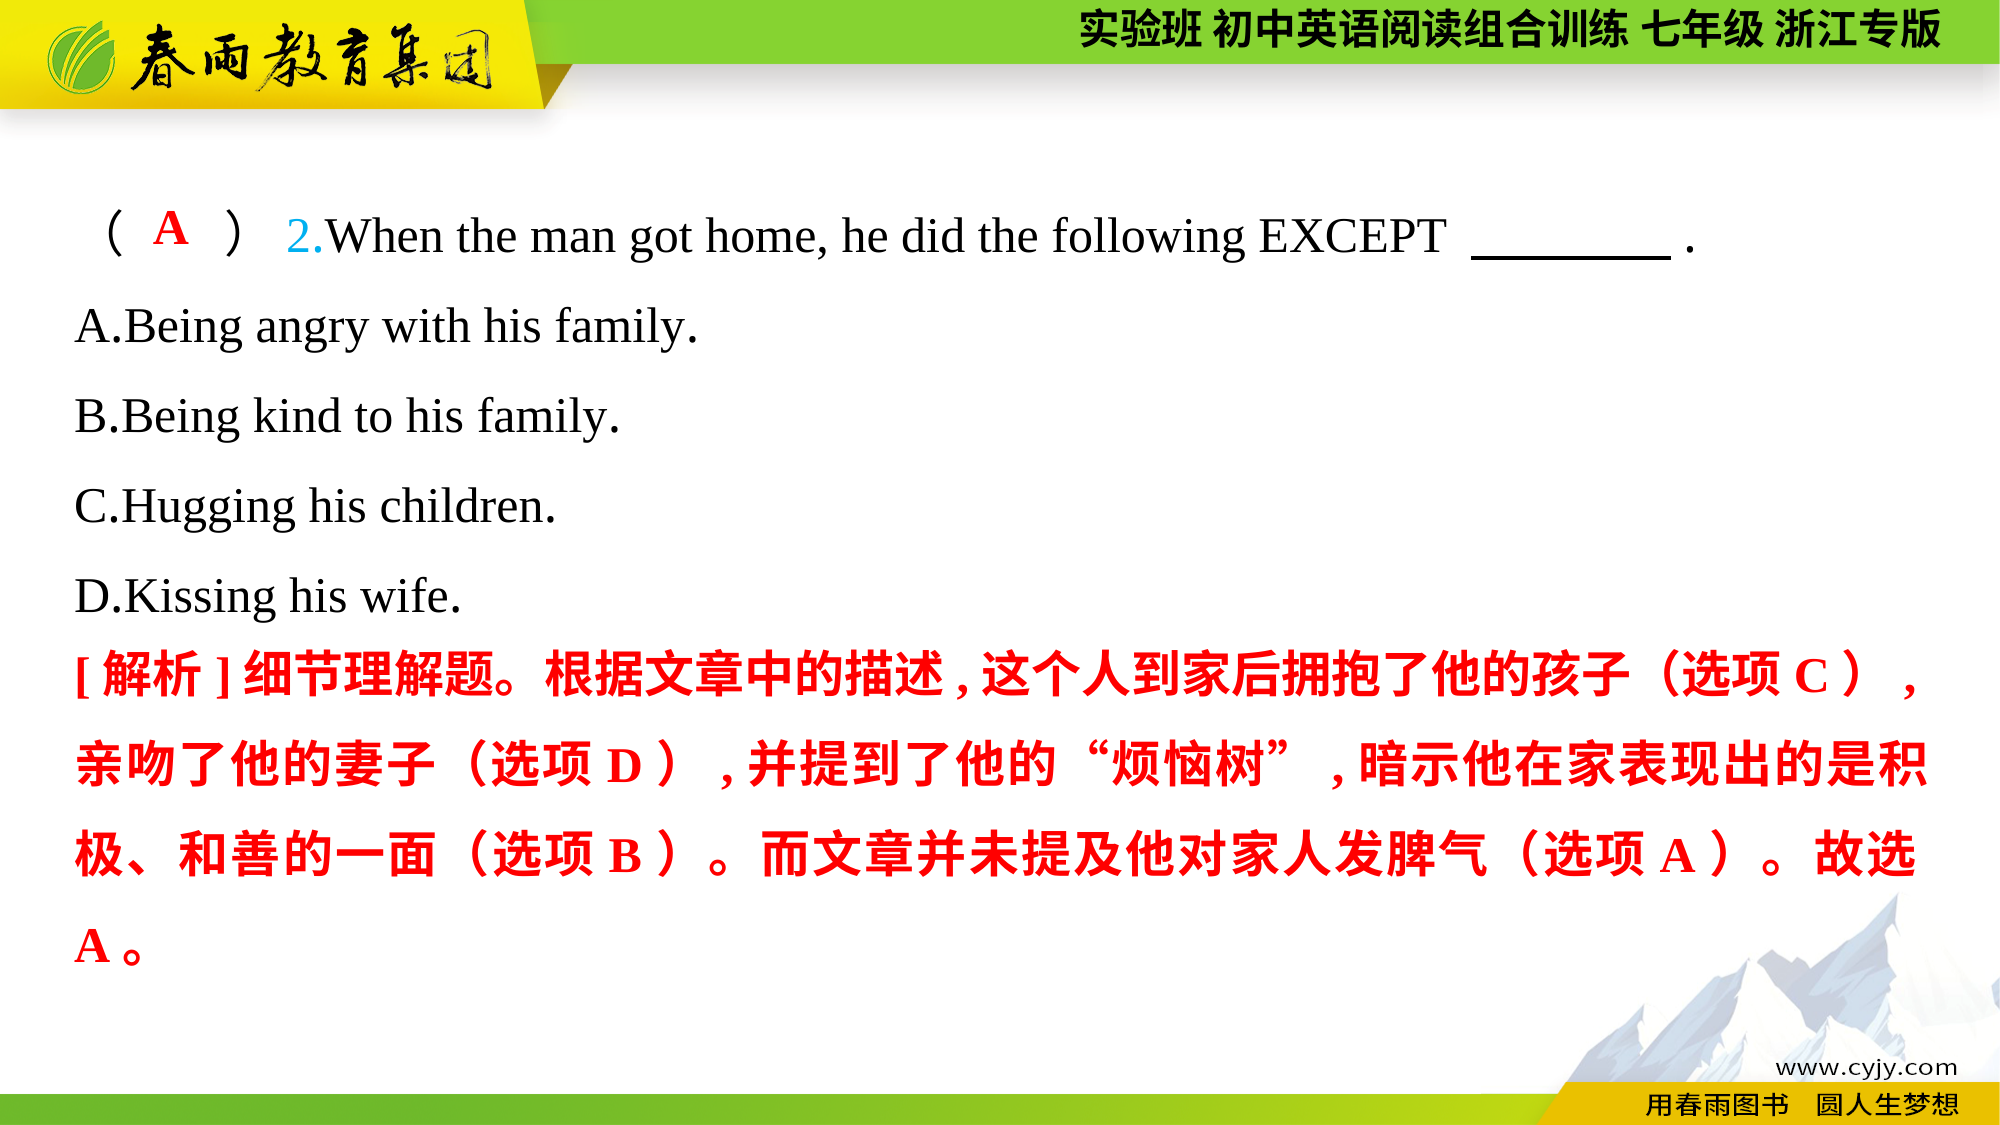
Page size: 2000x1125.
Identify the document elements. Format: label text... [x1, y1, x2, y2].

picture [0, 0, 2000, 1125]
list （ ）2.When the man got home, he did the following EXCEPT . A.Being angry with his family. B.Being kind to his family. C.Hugging his children. D.Kissing his wife. [59, 165, 1944, 605]
text_box [解析]细节理解题。根据文章中的描述,这个人到家后拥抱了他的孩子（选项C）,亲吻了他的妻子（选项D）,并提到了他的“烦恼树”,暗示他在家表现出的是积极、和善的一面（选项B）。而文章并未提及他对家人发脾气（选项A）。故选A。 [59, 605, 1944, 981]
text_box A [138, 186, 204, 262]
